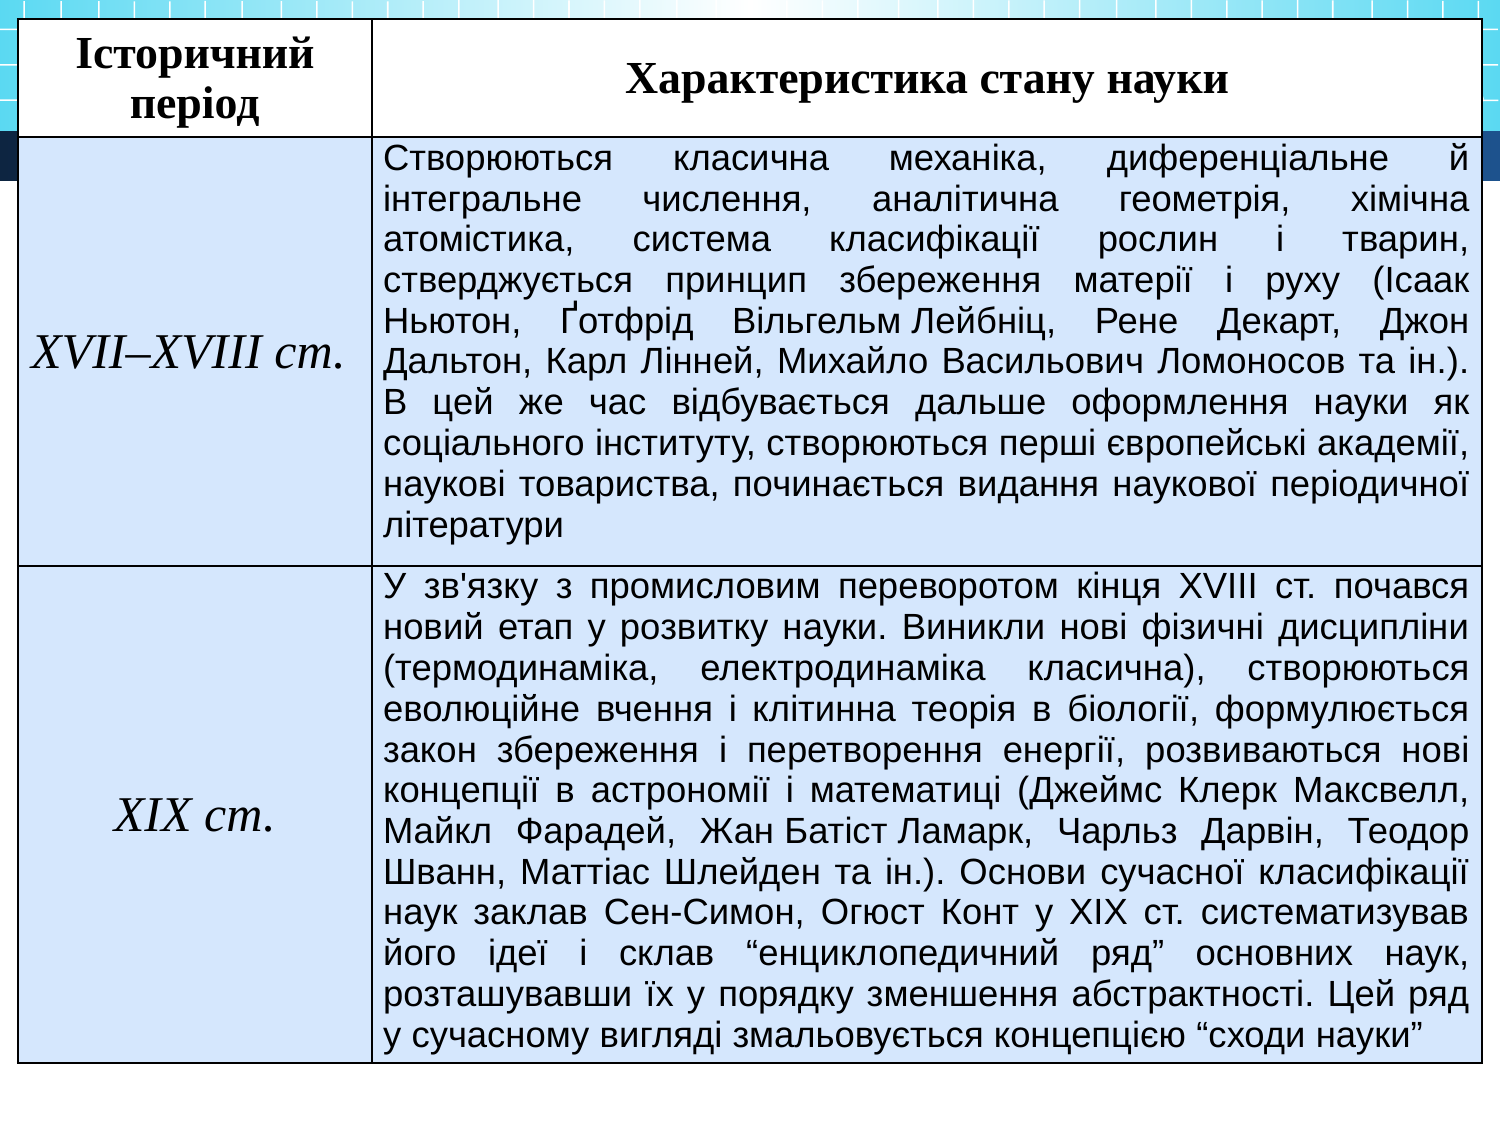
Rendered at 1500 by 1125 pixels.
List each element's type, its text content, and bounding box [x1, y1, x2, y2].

table_header Історичний період [19, 20, 371, 136]
table_cell Створюються класична механіка, диференціальне й інтегральне числення, аналітична геометрія, хімічна атомістика, система класифікації рослин і тварин, стверджується принцип збереження матерії і руху (Ісаак Ньютон, Ґотфрід Вільгельм Лейбніц, Рене Декарт, Джон Дальтон, Карл Лінней, Михайло Васильович Ломоносов та ін.). В цей же час відбувається дальше оформлення науки як соціального інституту, створюються перші європейські академії, наукові товариства, починається видання наукової періодичної літератури [373, 138, 1481, 565]
table_header Характеристика стану науки [373, 20, 1481, 136]
table_cell ХІХ ст. [19, 567, 371, 1062]
table_cell У зв'язку з промисловим переворотом кінця XVIII ст. почався новий етап у розвитку науки. Виникли нові фізичні дисципліни (термодинаміка, електродинаміка класична), створюються еволюційне вчення і клітинна теорія в біології, формулюється закон збереження і перетворення енергії, розвиваються нові концепції в астрономії і математиці (Джеймс Клерк Максвелл, Майкл Фарадей, Жан Батіст Ламарк, Чарльз Дарвін, Теодор Шванн, Маттіас Шлейден та ін.). Основи сучасної класифікації наук заклав Сен-Симон, Огюст Конт у XIX ст. систематизував його ідеї і склав “енциклопедичний ряд” основних наук, розташувавши їх у порядку зменшення абстрактності. Цей ряд у сучасному вигляді змальовується концепцією “сходи науки” [373, 567, 1481, 1062]
table_cell XVII–XVIII ст. [19, 138, 371, 565]
